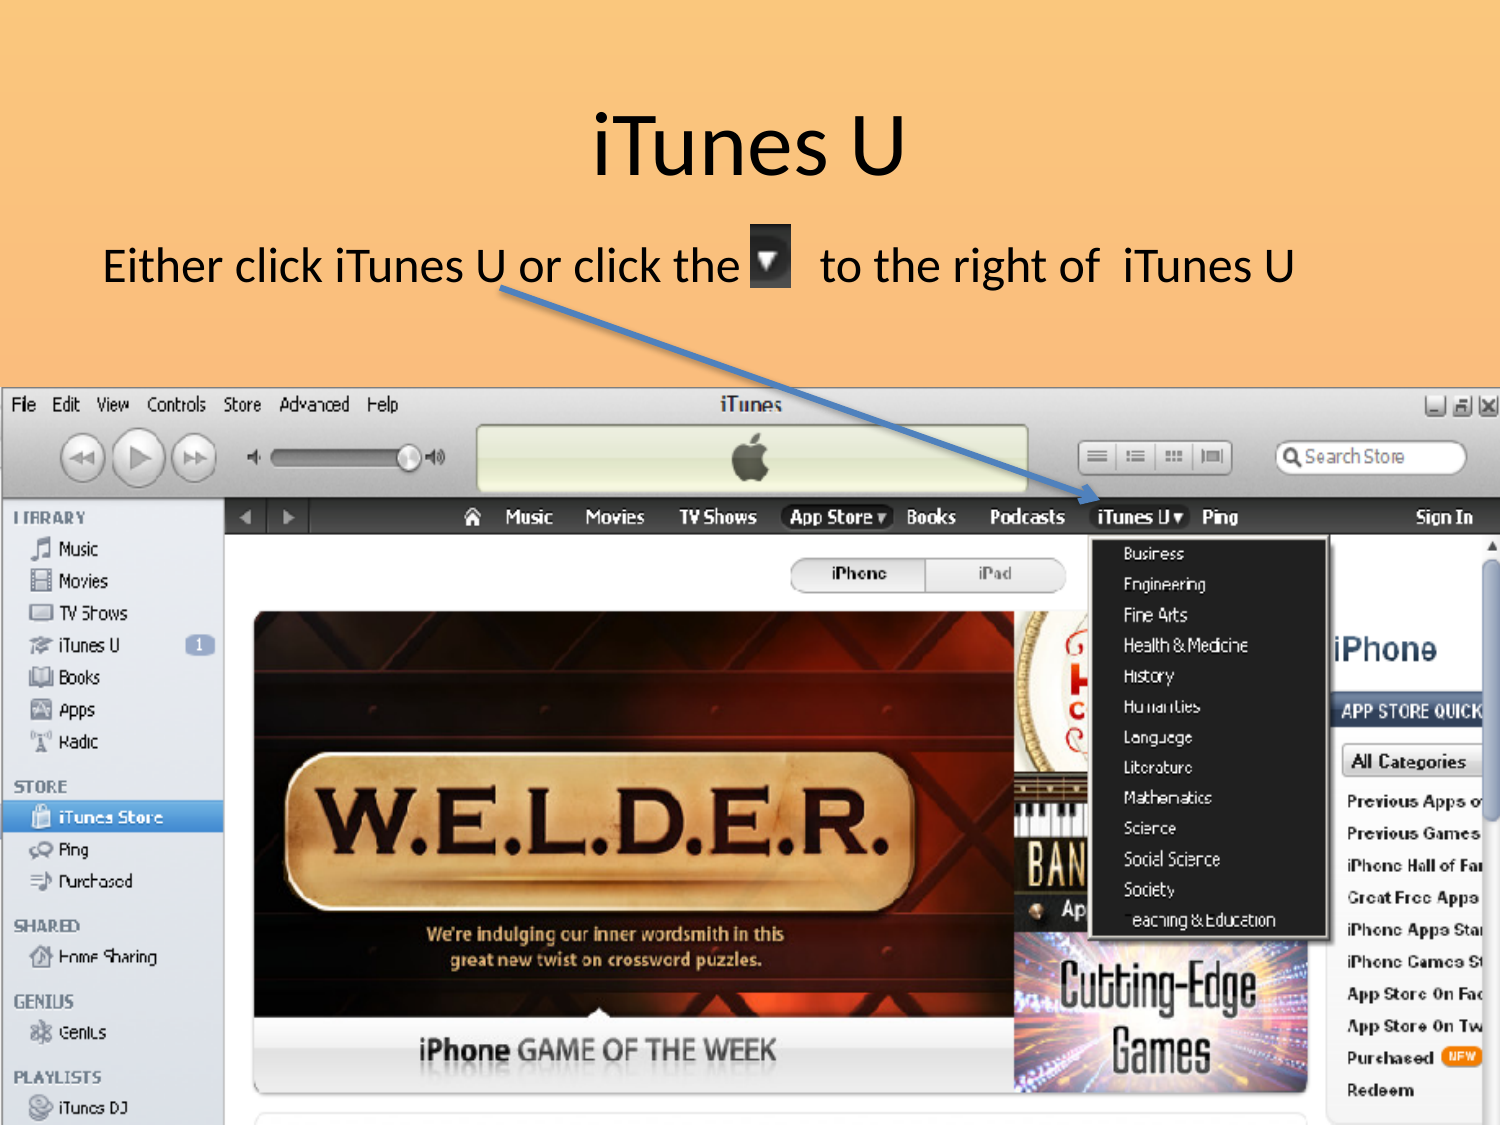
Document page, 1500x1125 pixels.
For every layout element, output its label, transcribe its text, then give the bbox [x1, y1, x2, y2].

picture [749, 224, 791, 287]
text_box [499, 287, 1101, 501]
text_box Either click iTunes U or click the to the right of iTunes U [87, 224, 748, 300]
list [0, 387, 1500, 1125]
text_box Either click iTunes U or click the to the right of iTunes U [791, 224, 1438, 300]
title iTunes U [75, 45, 1425, 233]
